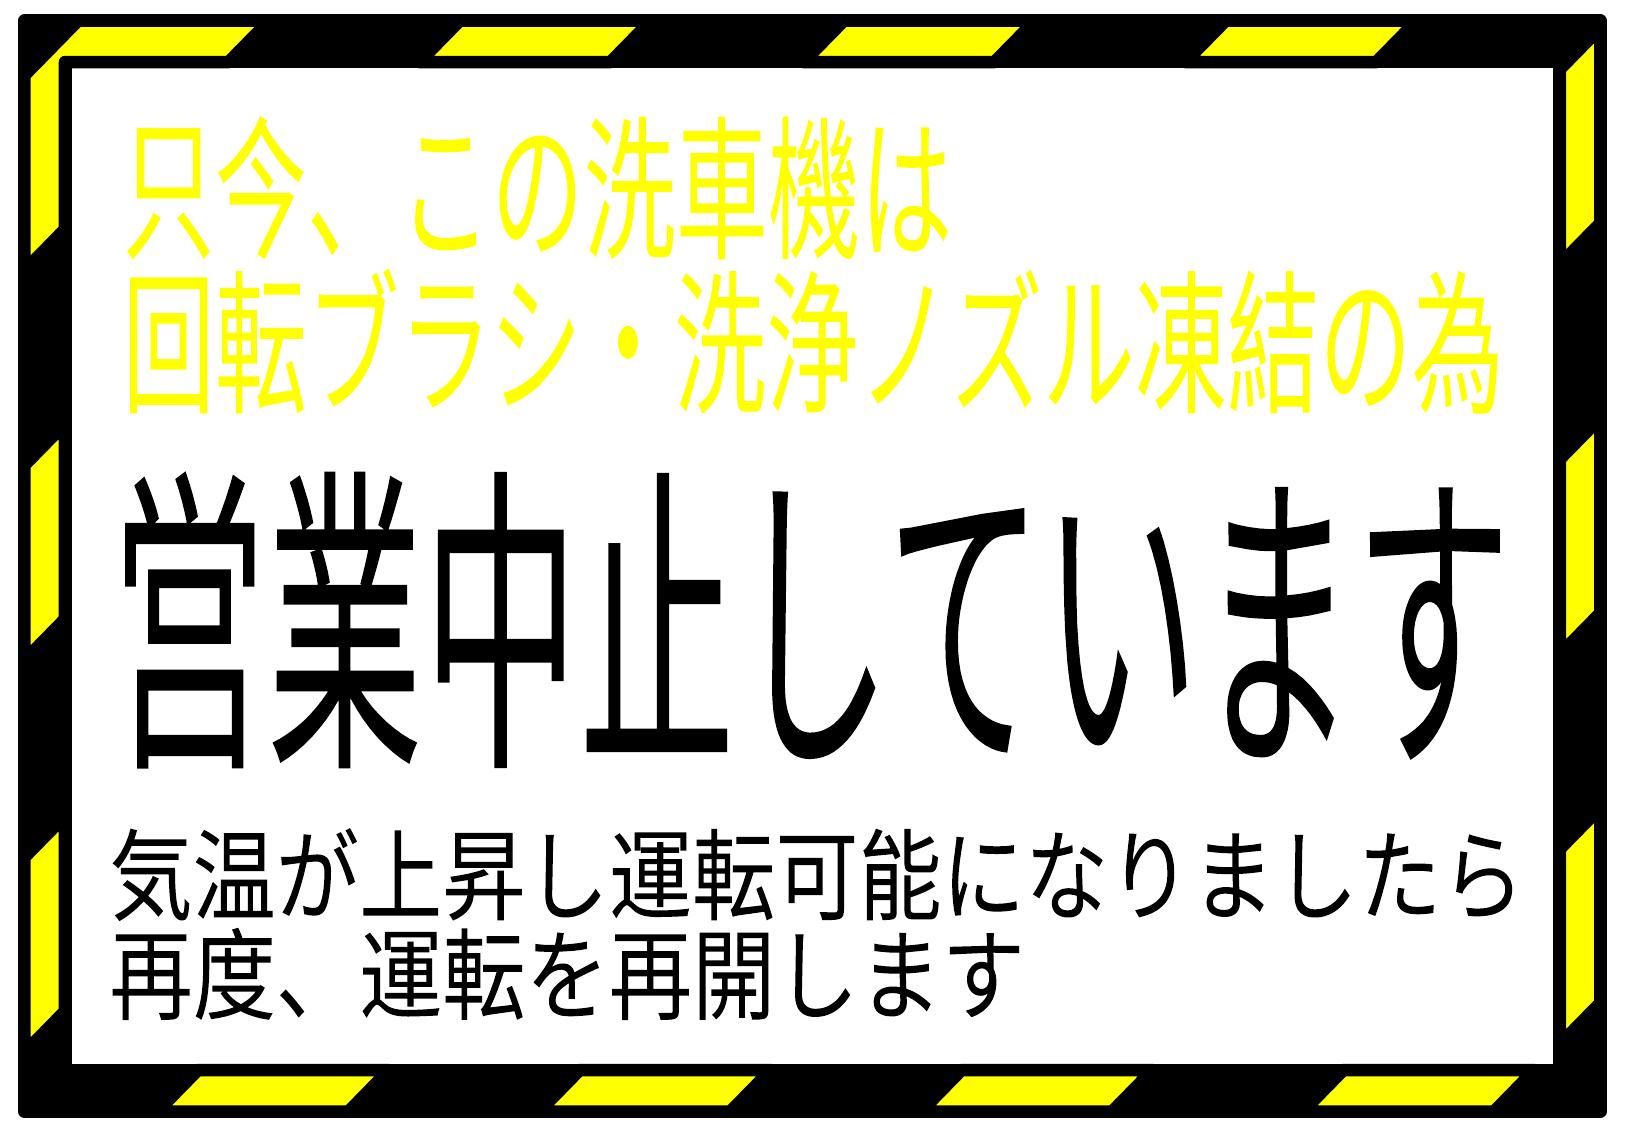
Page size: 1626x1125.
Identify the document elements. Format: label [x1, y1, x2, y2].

text_box [24, 20, 1601, 1112]
